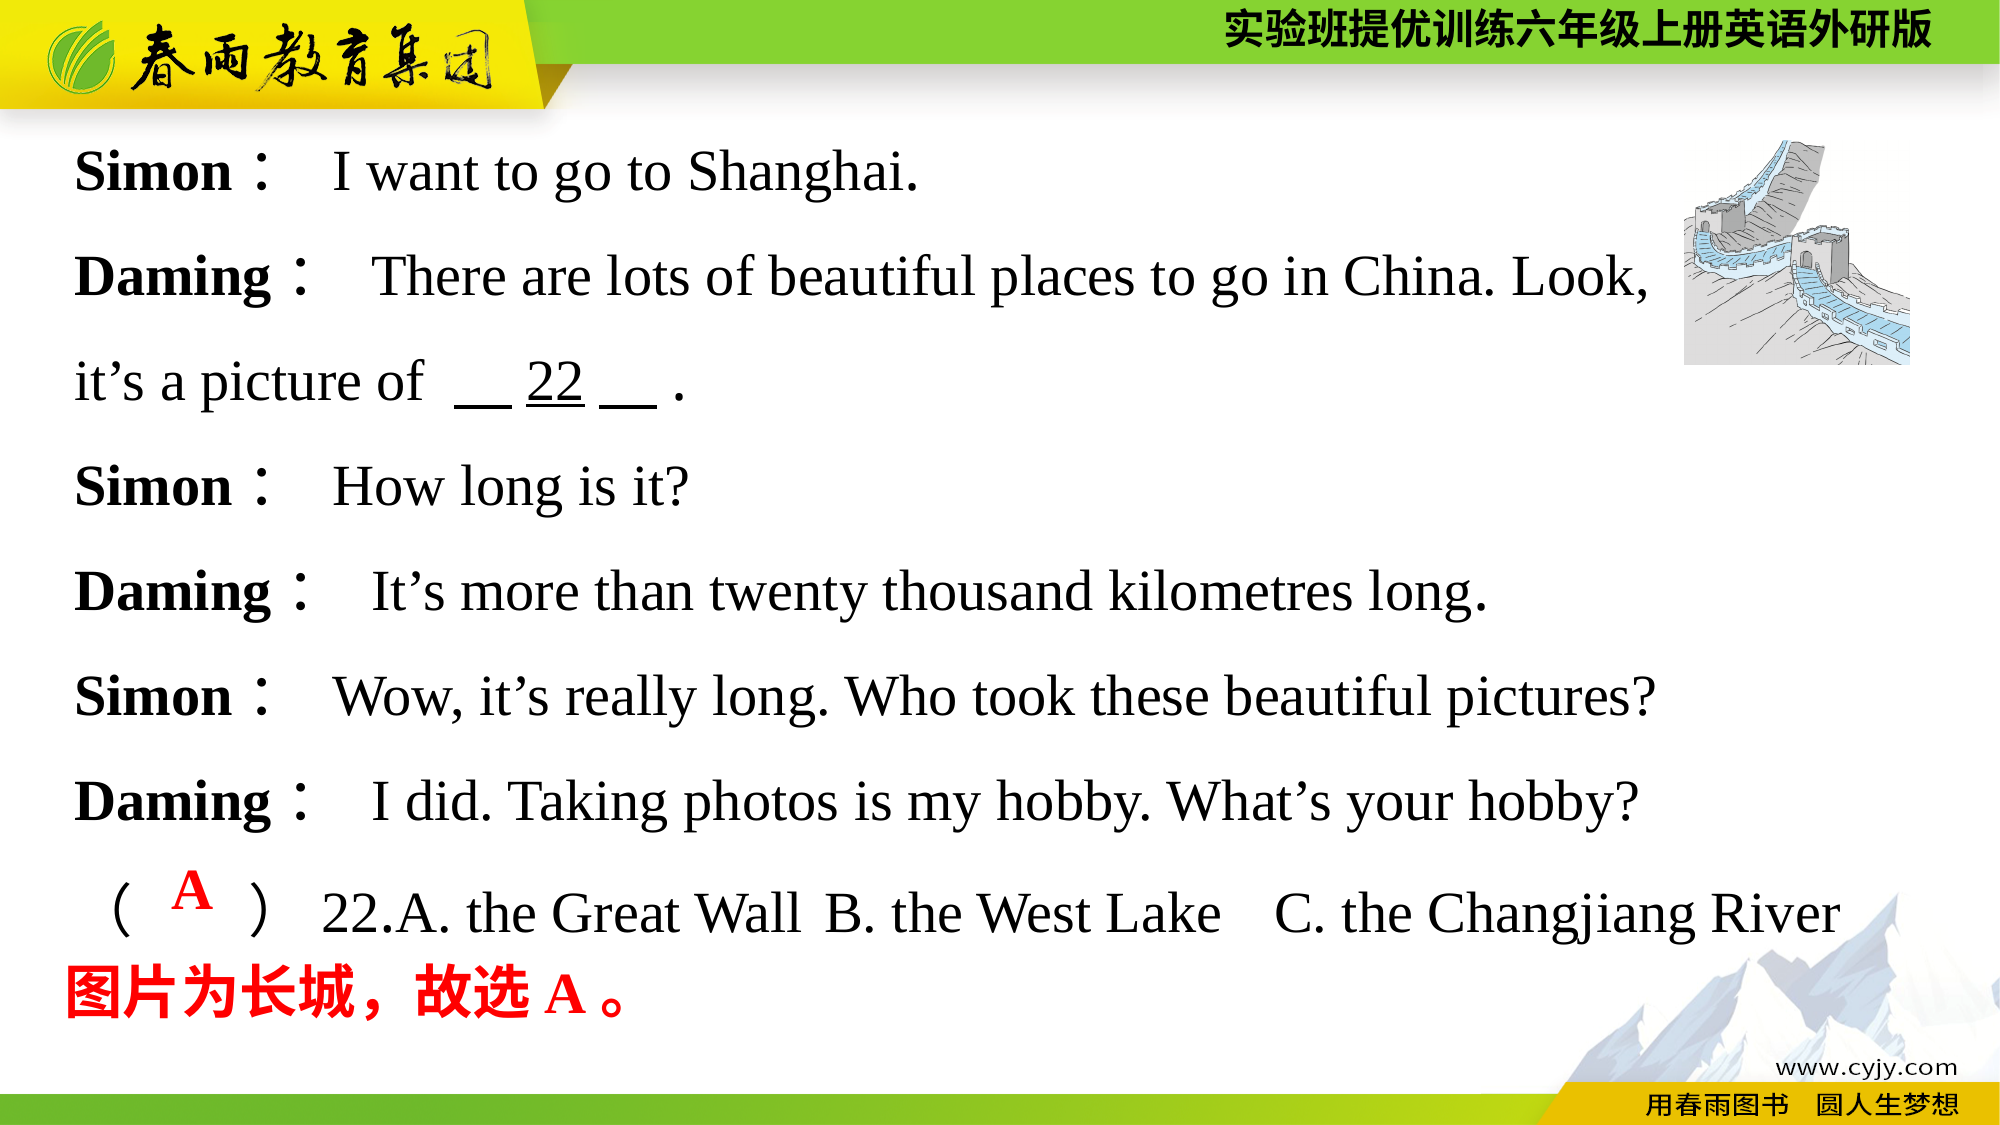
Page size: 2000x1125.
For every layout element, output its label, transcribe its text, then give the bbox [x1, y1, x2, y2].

text_box A [156, 843, 229, 929]
picture [0, 0, 2000, 1125]
text_box 图片为长城，故选A。 [49, 948, 674, 1033]
text_box （ ）22.A. the Great Wall B. the West Lake C. the Changjiang River [59, 831, 1944, 952]
list Simon： I want to go to Shanghai. Daming： There are lots of beautiful places to go in China. Look, it’s a picture of 22 . Simon： How long is it? Daming： It’s more than twenty thousand kilometres long. Simon： Wow, it’s really long. Who took these beautiful pictures? Daming： I did. Taking photos is my hobby. What’s your hobby? [59, 90, 1944, 831]
